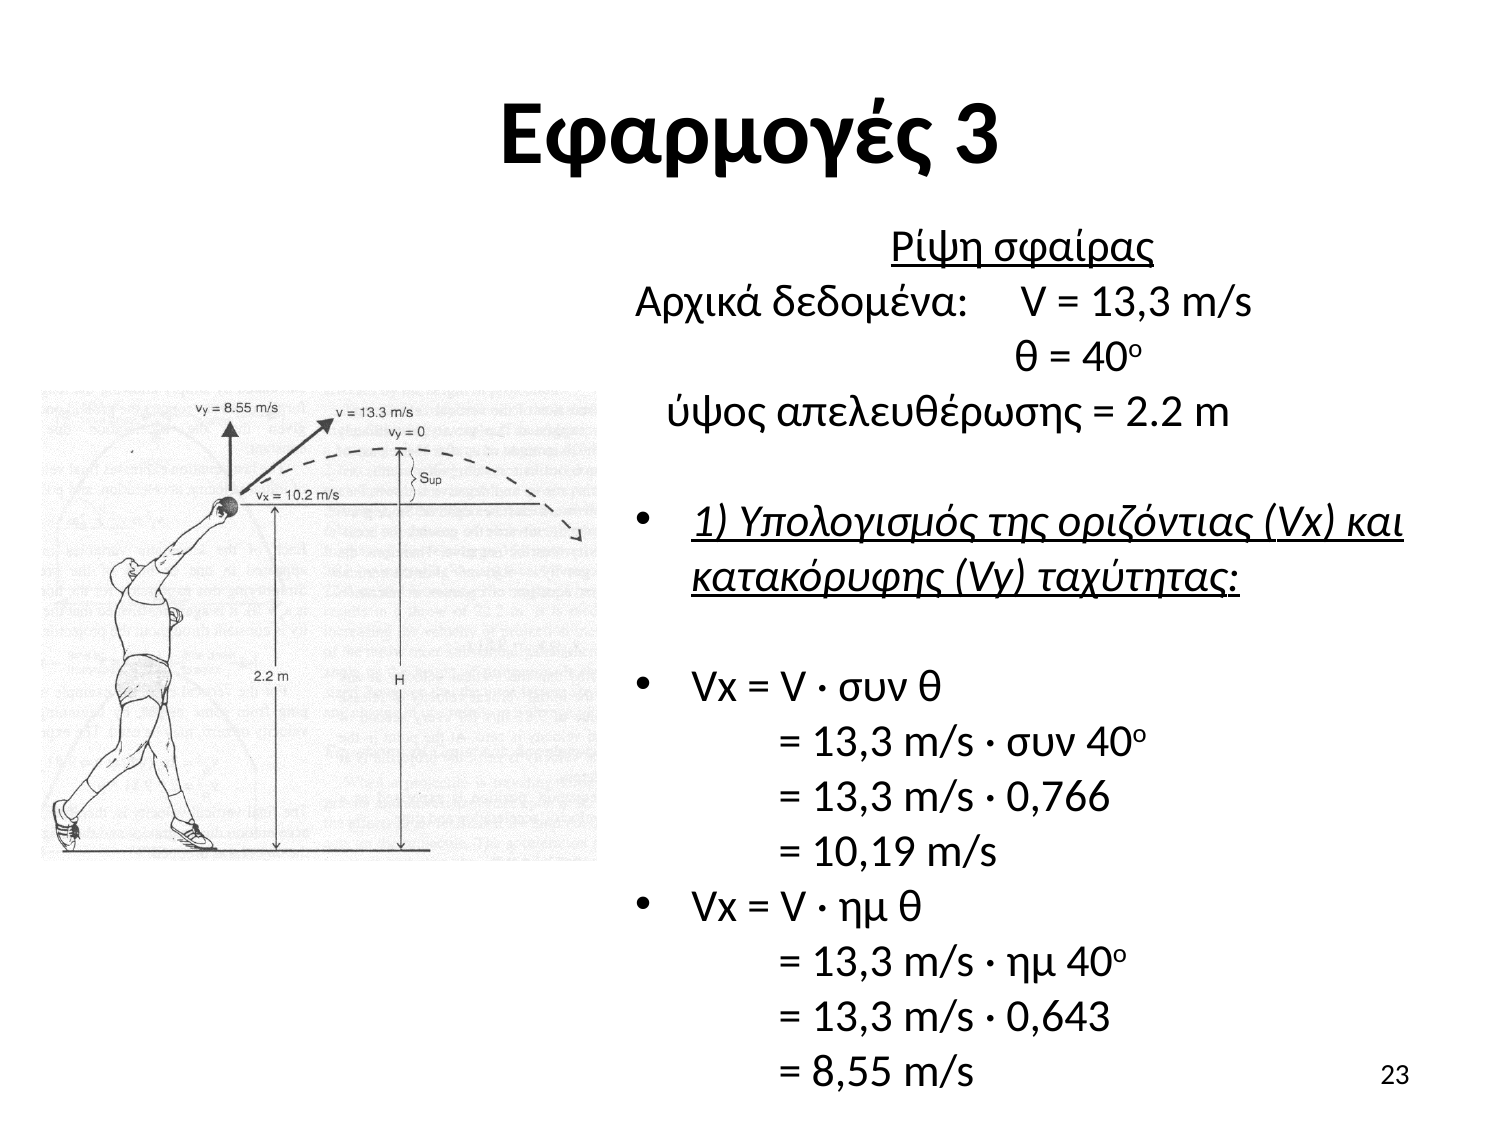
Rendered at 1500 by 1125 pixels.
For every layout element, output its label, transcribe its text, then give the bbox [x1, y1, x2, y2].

slide_number 23 [1074, 1042, 1425, 1103]
title Εφαρμογές 3 [75, 45, 1425, 208]
list Ρίψη σφαίρας Αρχικά δεδομένα: V = 13,3 m/s θ = 40ο ύψος απελευθέρωσης = 2.2 m 1) Υπολογισμός της οριζόντιας (Vx) και κατακόρυφης (Vy) ταχύτητας: Vx = V · συν θ = 13,3 m/s · συν 40ο = 13,3 m/s · 0,766 = 10,19 m/s Vx = V · ημ θ = 13,3 m/s · ημ 40ο = 13,3 m/s · 0,643 = 8,55 m/s [620, 207, 1425, 1103]
picture [40, 390, 597, 861]
